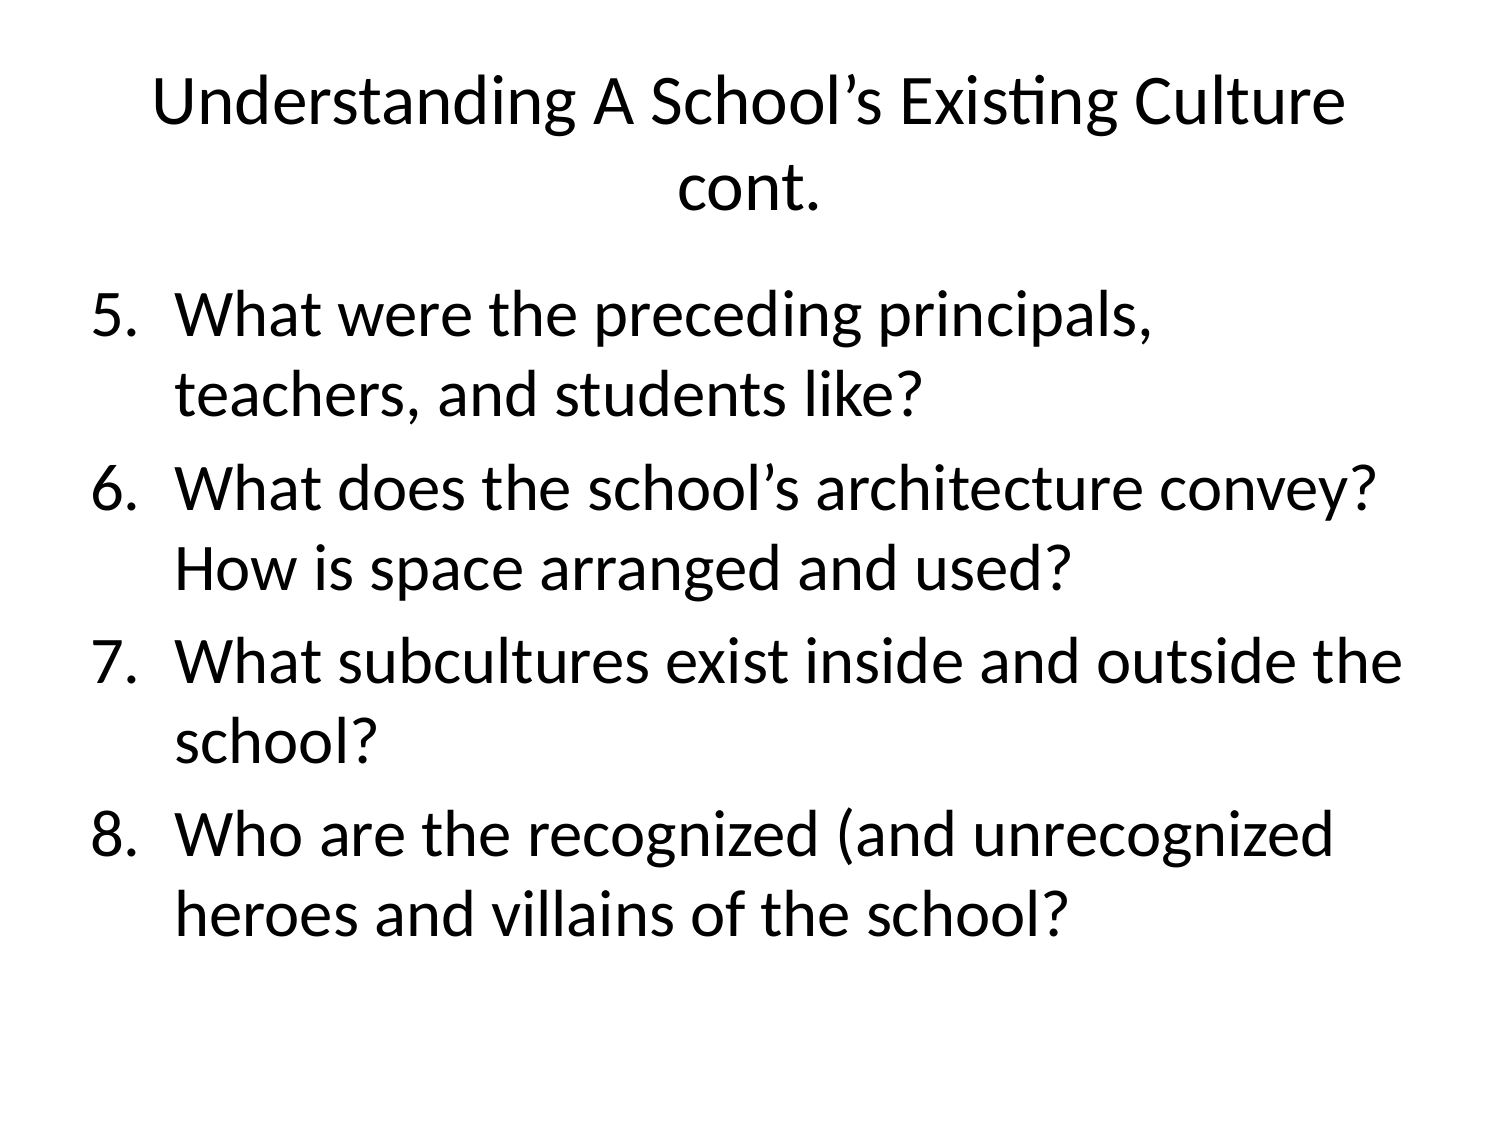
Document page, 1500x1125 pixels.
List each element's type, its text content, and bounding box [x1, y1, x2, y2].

list What were the preceding principals, teachers, and students like? What does the school’s architecture convey? How is space arranged and used? What subcultures exist inside and outside the school? Who are the recognized (and unrecognized heroes and villains of the school? [75, 262, 1425, 1005]
title Understanding A School’s Existing Culture cont. [75, 45, 1425, 233]
